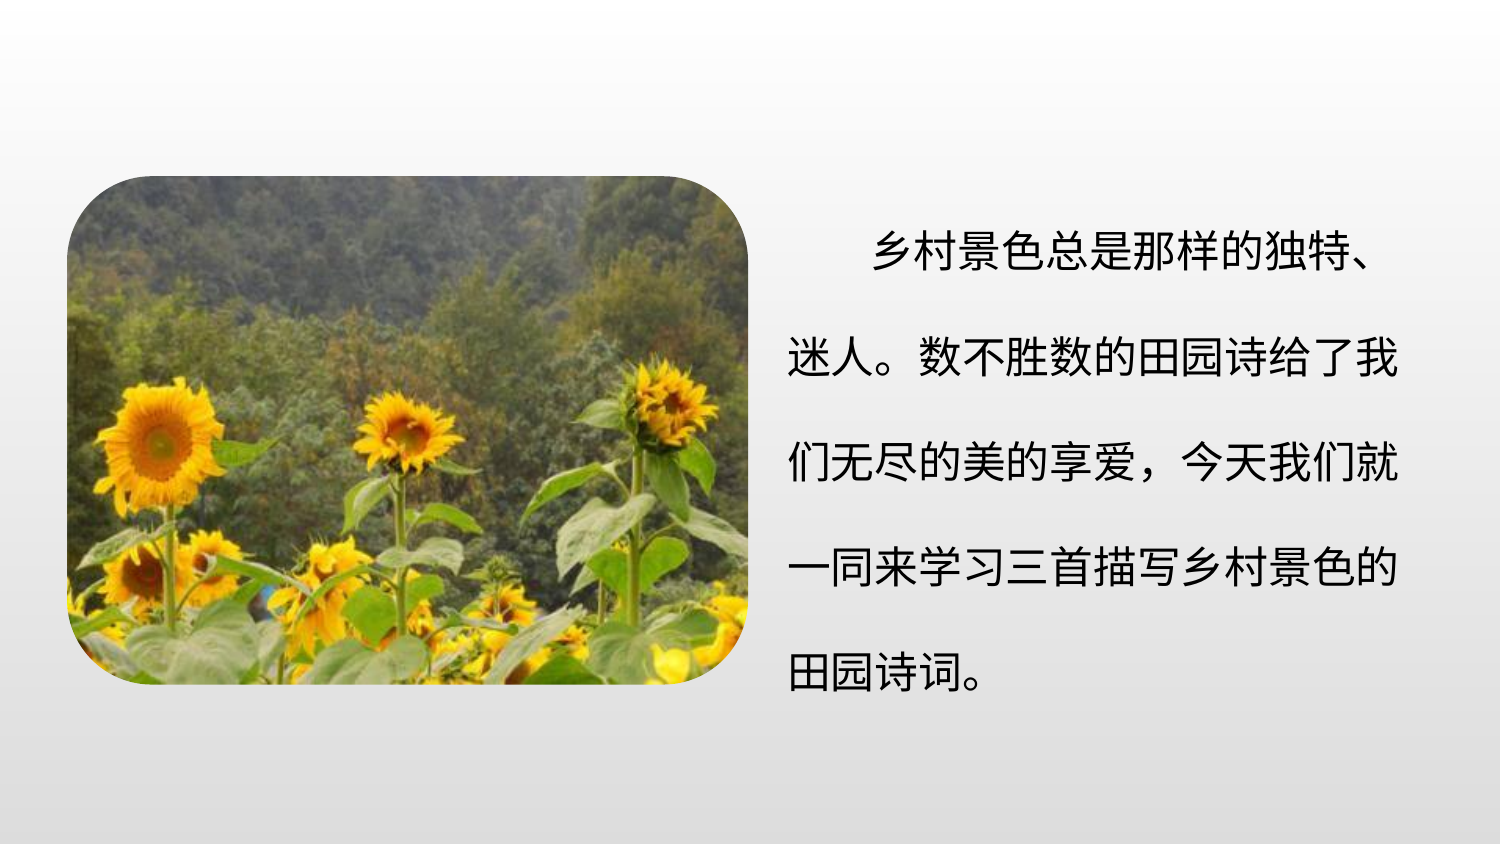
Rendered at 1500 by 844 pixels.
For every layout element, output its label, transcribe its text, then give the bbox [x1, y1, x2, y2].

picture [66, 176, 749, 685]
text_box 乡村景色总是那样的独特、迷人。数不胜数的田园诗给了我们无尽的美的享爱，今天我们就一同来学习三首描写乡村景色的田园诗词。 [775, 152, 1439, 704]
